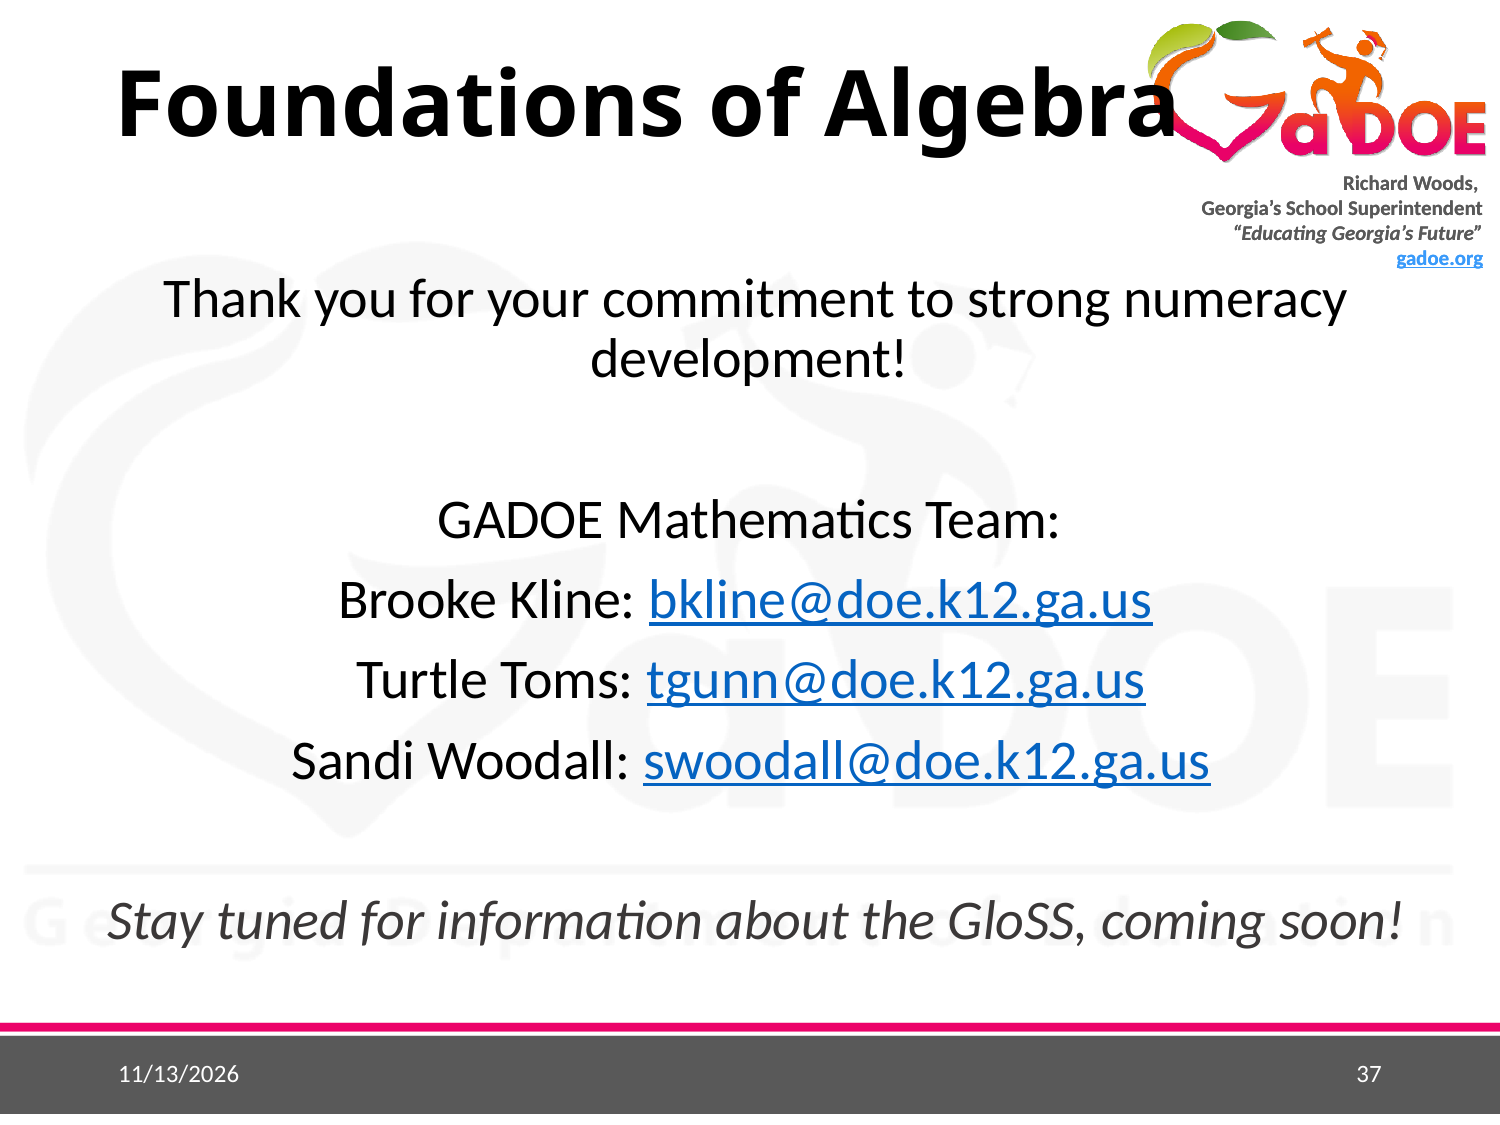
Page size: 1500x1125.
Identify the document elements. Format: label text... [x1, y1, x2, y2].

title Foundations of Algebra [99, 12, 1263, 174]
list Thank you for your commitment to strong numeracy development! GADOE Mathematics Team: Brooke Kline: bkline@doe.k12.ga.us Turtle Toms: tgunn@doe.k12.ga.us Sandi Woodall: swoodall@doe.k12.ga.us Stay tuned for information about the GloSS, coming soon! [37, 174, 1475, 964]
slide_number 37 [1059, 1042, 1397, 1103]
picture [19, 235, 1473, 980]
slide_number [103, 1042, 441, 1103]
picture [1135, 8, 1499, 164]
